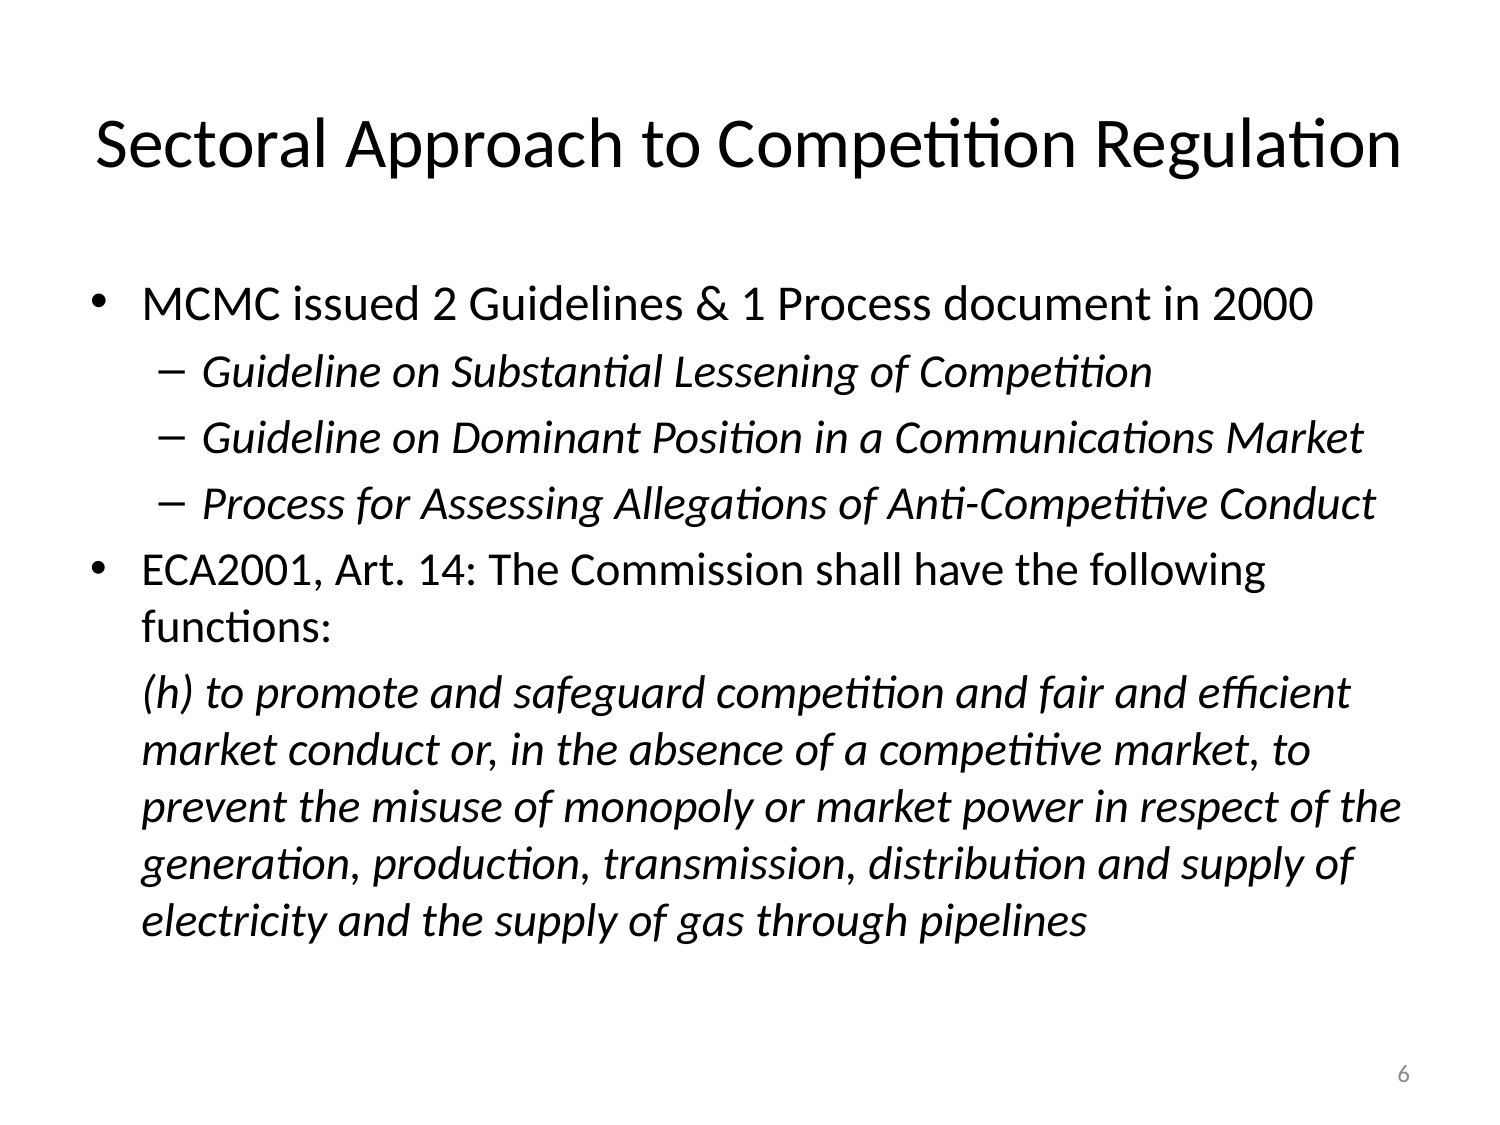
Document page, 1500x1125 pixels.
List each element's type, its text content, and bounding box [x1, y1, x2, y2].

title Sectoral Approach to Competition Regulation [75, 45, 1425, 233]
list MCMC issued 2 Guidelines & 1 Process document in 2000 Guideline on Substantial Lessening of Competition Guideline on Dominant Position in a Communications Market Process for Assessing Allegations of Anti-Competitive Conduct ECA2001, Art. 14: The Commission shall have the following functions: (h) to promote and safeguard competition and fair and efficient market conduct or, in the absence of a competitive market, to prevent the misuse of monopoly or market power in respect of the generation, production, transmission, distribution and supply of electricity and the supply of gas through pipelines [75, 262, 1425, 1043]
slide_number 6 [1074, 1042, 1425, 1103]
